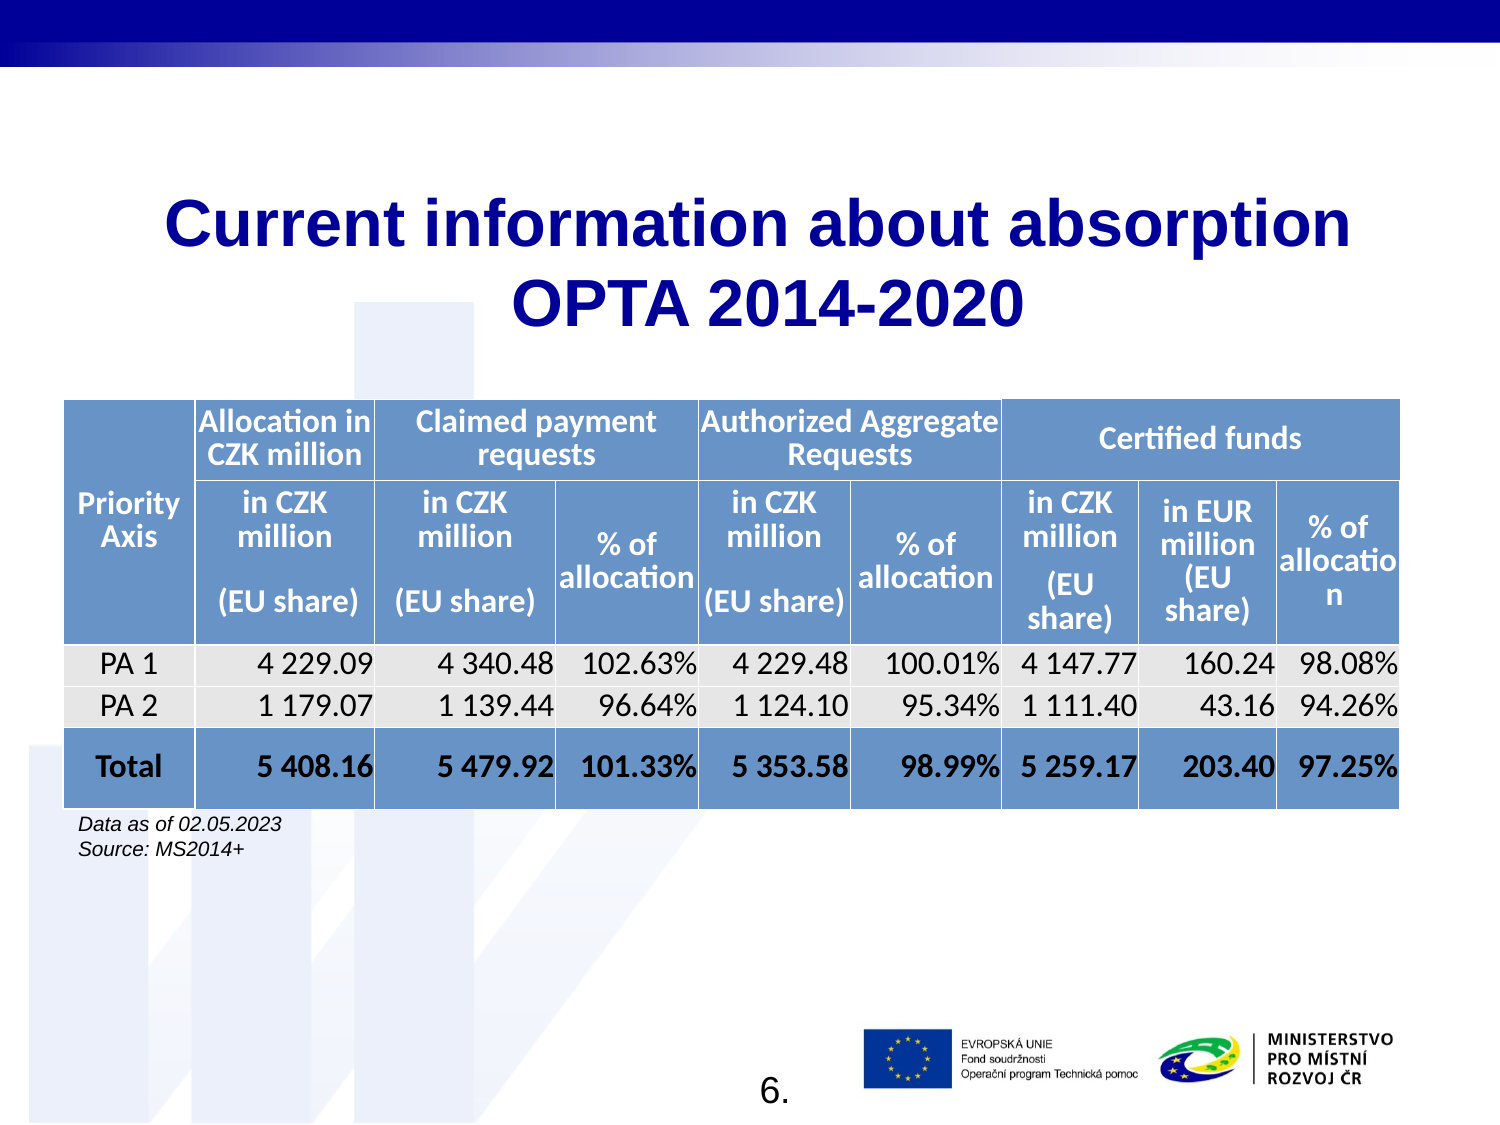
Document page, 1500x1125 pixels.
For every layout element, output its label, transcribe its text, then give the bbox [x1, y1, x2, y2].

table_cell 1 139.44 [375, 687, 555, 727]
table_cell (EU share) [375, 562, 555, 644]
table_cell in CZK million [699, 481, 850, 562]
table_header Priority Axis [64, 400, 194, 644]
table_cell 4 340.48 [375, 646, 555, 686]
table_cell 5 259.17 [1002, 728, 1138, 809]
table_cell PA 2 [64, 687, 194, 727]
table_cell 102.63% [556, 646, 698, 686]
table_cell 98.08% [1277, 646, 1399, 686]
table_cell (EU share) [196, 562, 374, 644]
table_cell 160.24 [1139, 646, 1276, 686]
table_cell 43.16 [1139, 687, 1276, 727]
table_cell 4 229.48 [699, 646, 850, 686]
table_cell in CZK million [375, 481, 555, 562]
table_cell 5 353.58 [699, 728, 850, 809]
table_cell in CZK million [1002, 481, 1138, 562]
table_cell % of allocation [1277, 481, 1399, 644]
picture [29, 302, 1412, 1125]
table_cell 1 179.07 [196, 687, 374, 727]
table_cell 95.34% [851, 687, 1001, 727]
table_cell 4 147.77 [1002, 646, 1138, 686]
table_cell % of allocation [556, 481, 698, 644]
text_box Data as of 02.05.2023 Source: MS2014+ [63, 810, 316, 894]
table_cell 96.64% [556, 687, 698, 727]
text_box 6. [744, 1059, 828, 1119]
table_cell (EU share) [699, 562, 850, 644]
table_cell 203.40 [1139, 728, 1276, 809]
table_cell 101.33% [556, 728, 698, 809]
table_cell PA 1 [64, 646, 194, 686]
table_header Certified funds [1002, 399, 1400, 480]
table_header Claimed payment requests [375, 400, 698, 480]
title Current information about absorption OPTA 2014-2020 [88, 172, 1449, 350]
table_cell 5 479.92 [375, 728, 555, 809]
table_cell 94.26% [1277, 687, 1399, 727]
table_cell in EUR million (EU share) [1139, 481, 1276, 644]
table_cell (EU share) [1002, 562, 1138, 644]
table_cell 1 124.10 [699, 687, 850, 727]
table_header Allocation in CZK million [196, 400, 374, 480]
table_cell 5 408.16 [196, 728, 374, 809]
table_cell 98.99% [851, 728, 1001, 809]
table_cell in CZK million [196, 481, 374, 562]
table_header Authorized Aggregate Requests [699, 400, 1001, 480]
table_cell 97.25% [1277, 728, 1399, 809]
table_cell 100.01% [851, 646, 1001, 686]
table_cell Total [64, 728, 194, 808]
table_cell 4 229.09 [196, 646, 374, 686]
table_cell 1 111.40 [1002, 687, 1138, 727]
table_cell % of allocation [851, 481, 1001, 644]
